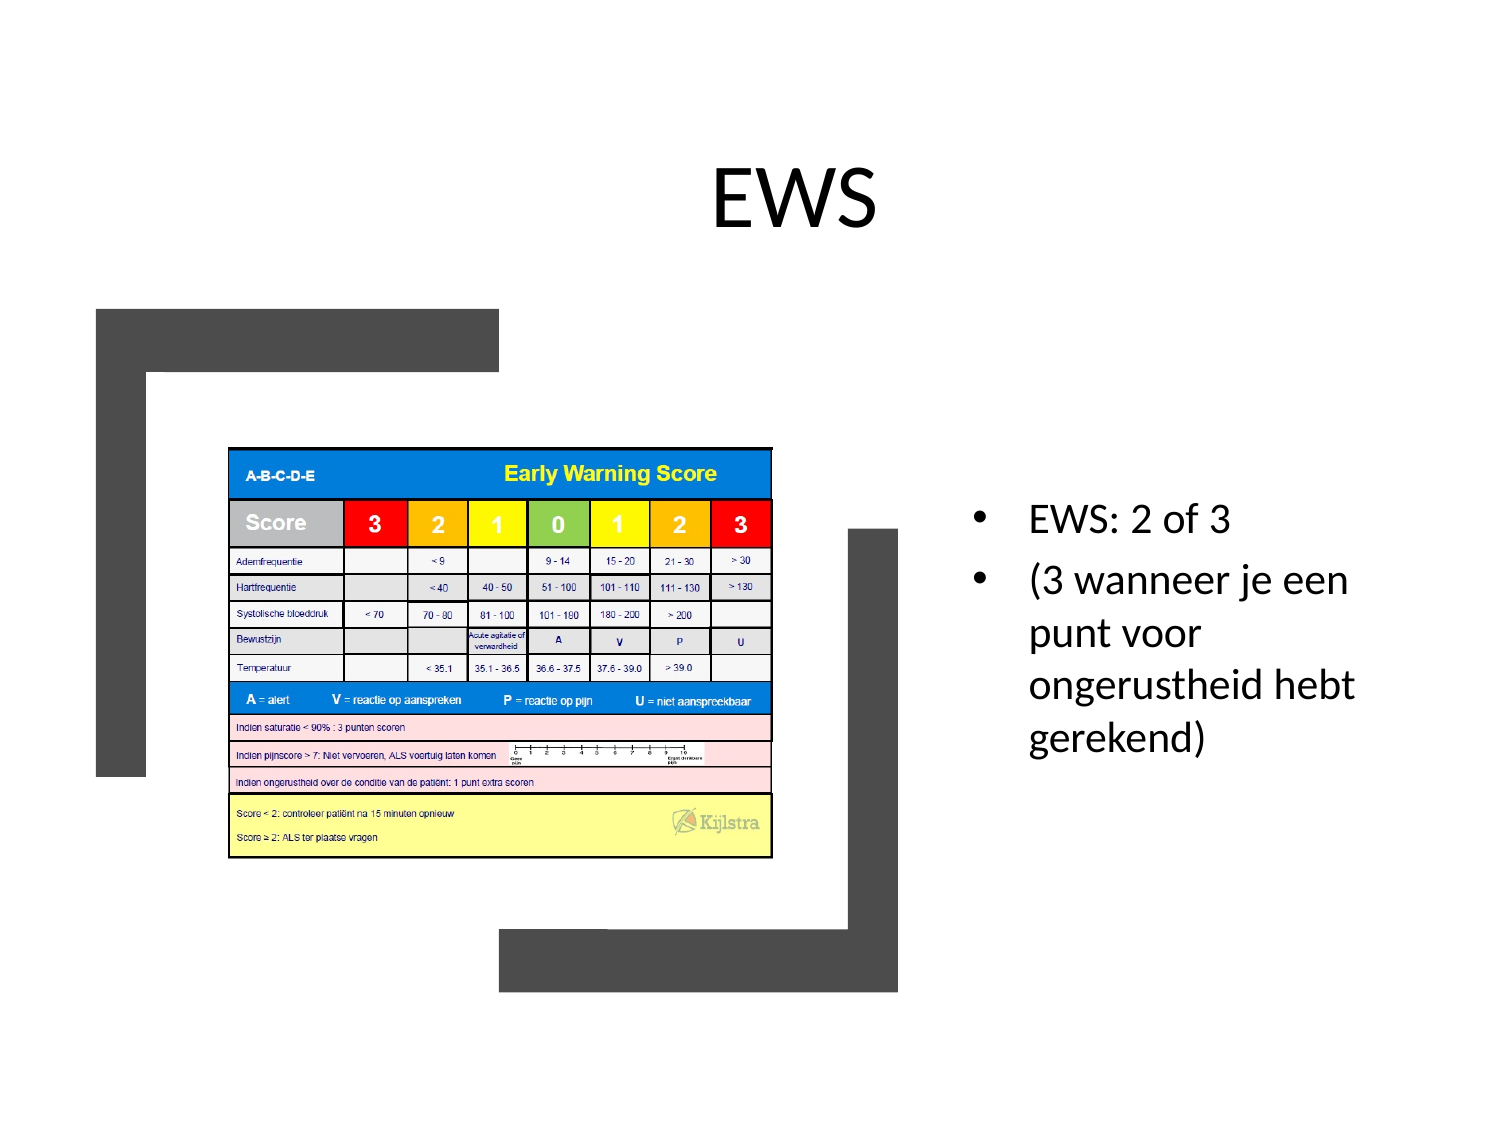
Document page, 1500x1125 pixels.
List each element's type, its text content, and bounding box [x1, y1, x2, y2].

picture [186, 439, 811, 863]
title EWS [186, 84, 1404, 254]
text_box [498, 528, 898, 993]
text_box [95, 308, 499, 777]
list EWS: 2 of 3 (3 wanneer je een punt voor ongerustheid hebt gerekend) [957, 373, 1404, 930]
